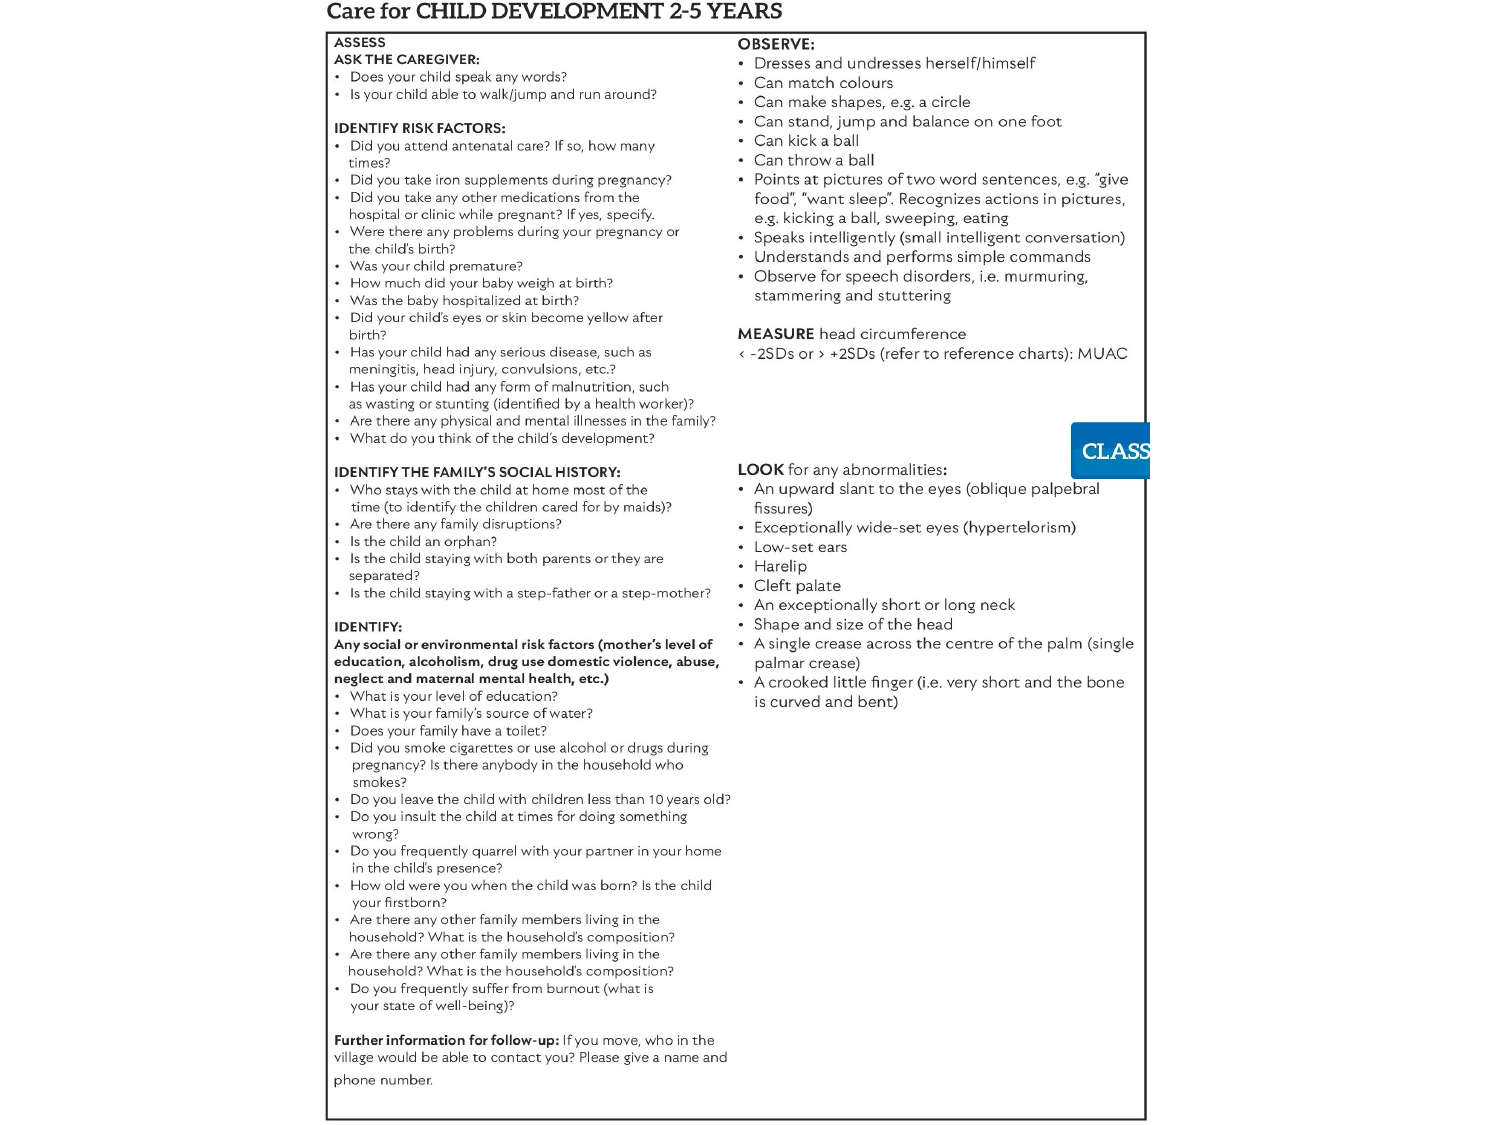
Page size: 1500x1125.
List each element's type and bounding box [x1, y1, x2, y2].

picture [324, 0, 1151, 1125]
